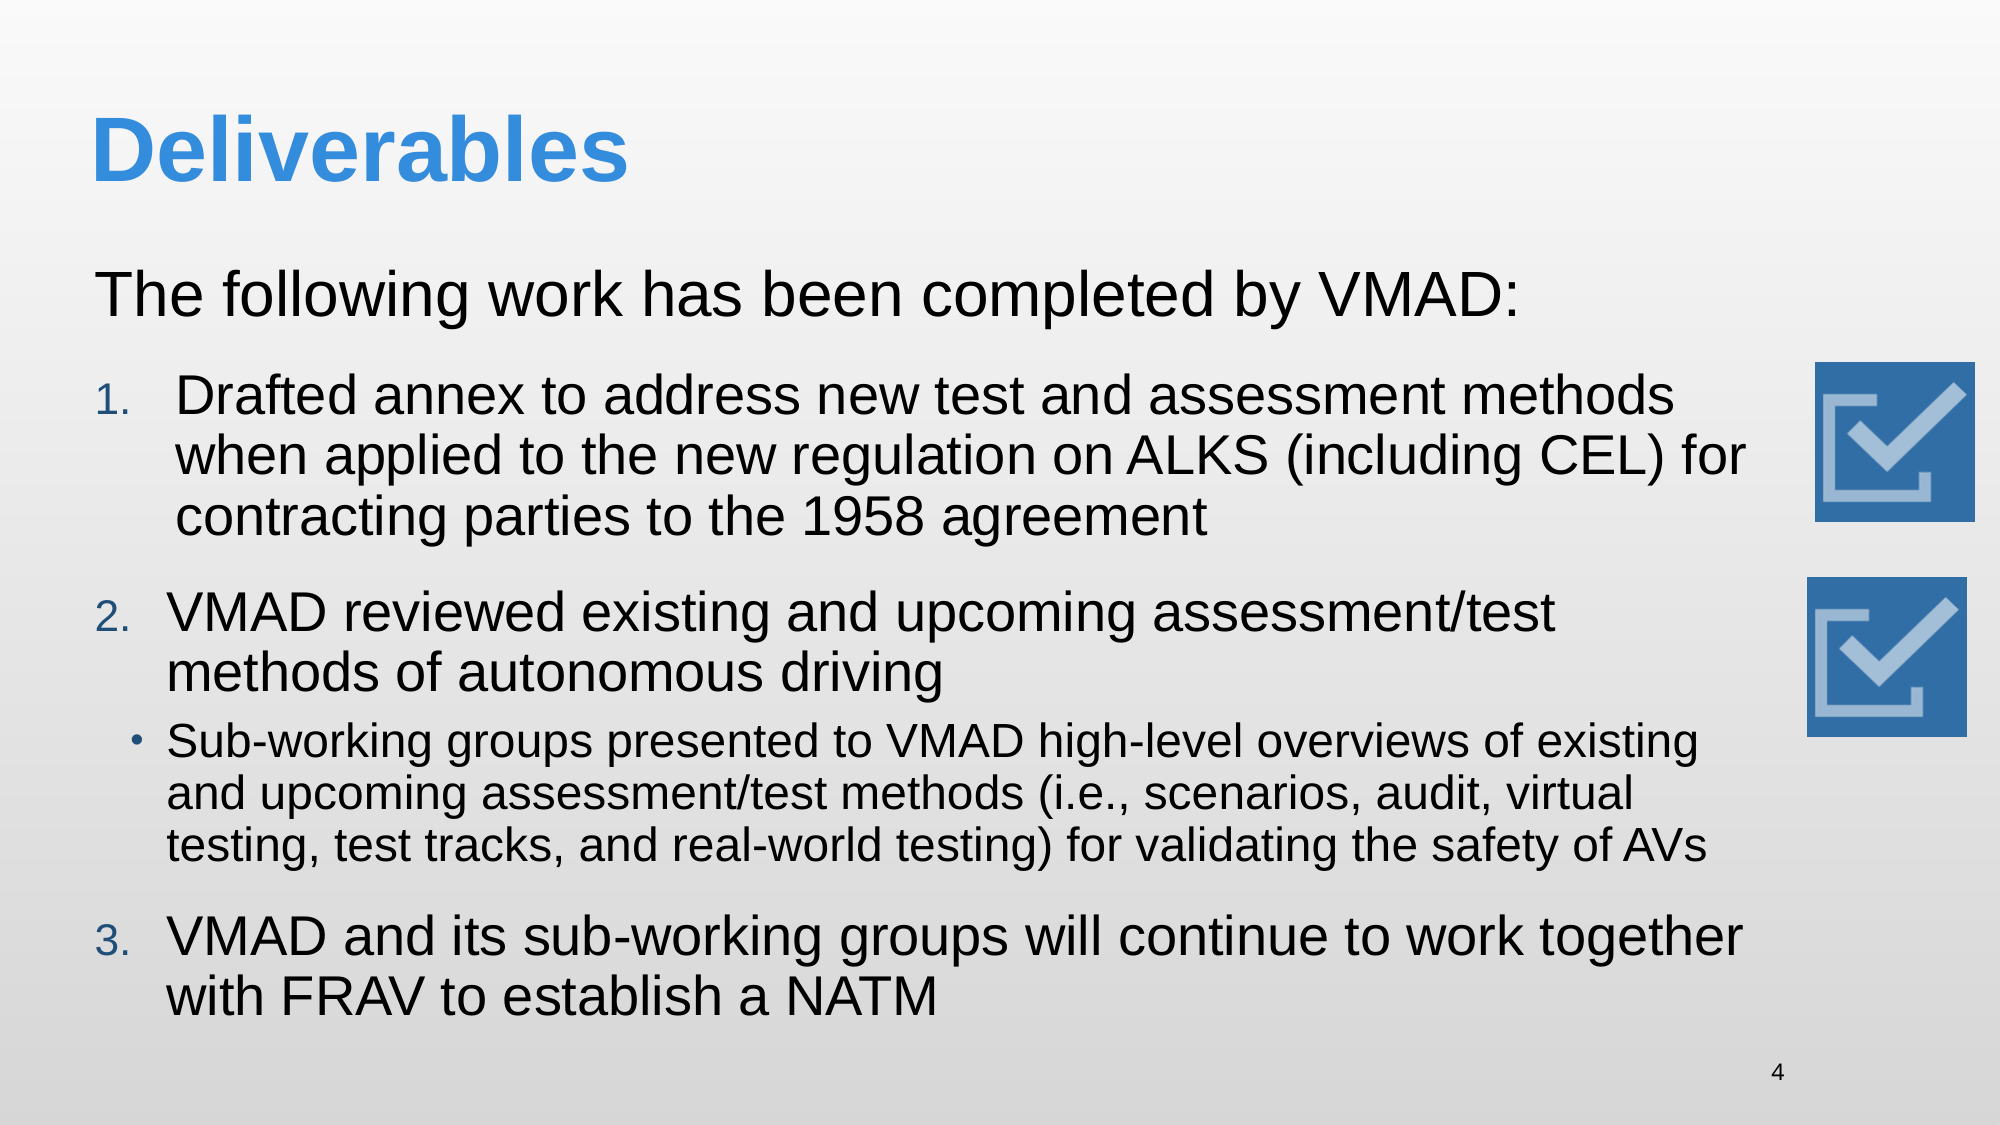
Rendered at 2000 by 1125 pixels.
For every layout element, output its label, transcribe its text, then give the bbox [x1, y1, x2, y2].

picture [1815, 362, 1975, 522]
picture [1807, 577, 1967, 737]
title Deliverables [75, 55, 1676, 248]
slide_number 4 [1612, 1057, 1800, 1088]
list The following work has been completed by VMAD: Drafted annex to address new test and assessment methods when applied to the new regulation on ALKS (including CEL) for contracting parties to the 1958 agreement VMAD reviewed existing and upcoming assessment/test methods of autonomous driving Sub-working groups presented to VMAD high-level overviews of existing and upcoming assessment/test methods (i.e., scenarios, audit, virtual testing, test tracks, and real-world testing) for validating the safety of AVs VMAD and its sub-working groups will continue to work together with FRAV to establish a NATM [72, 254, 1775, 1051]
